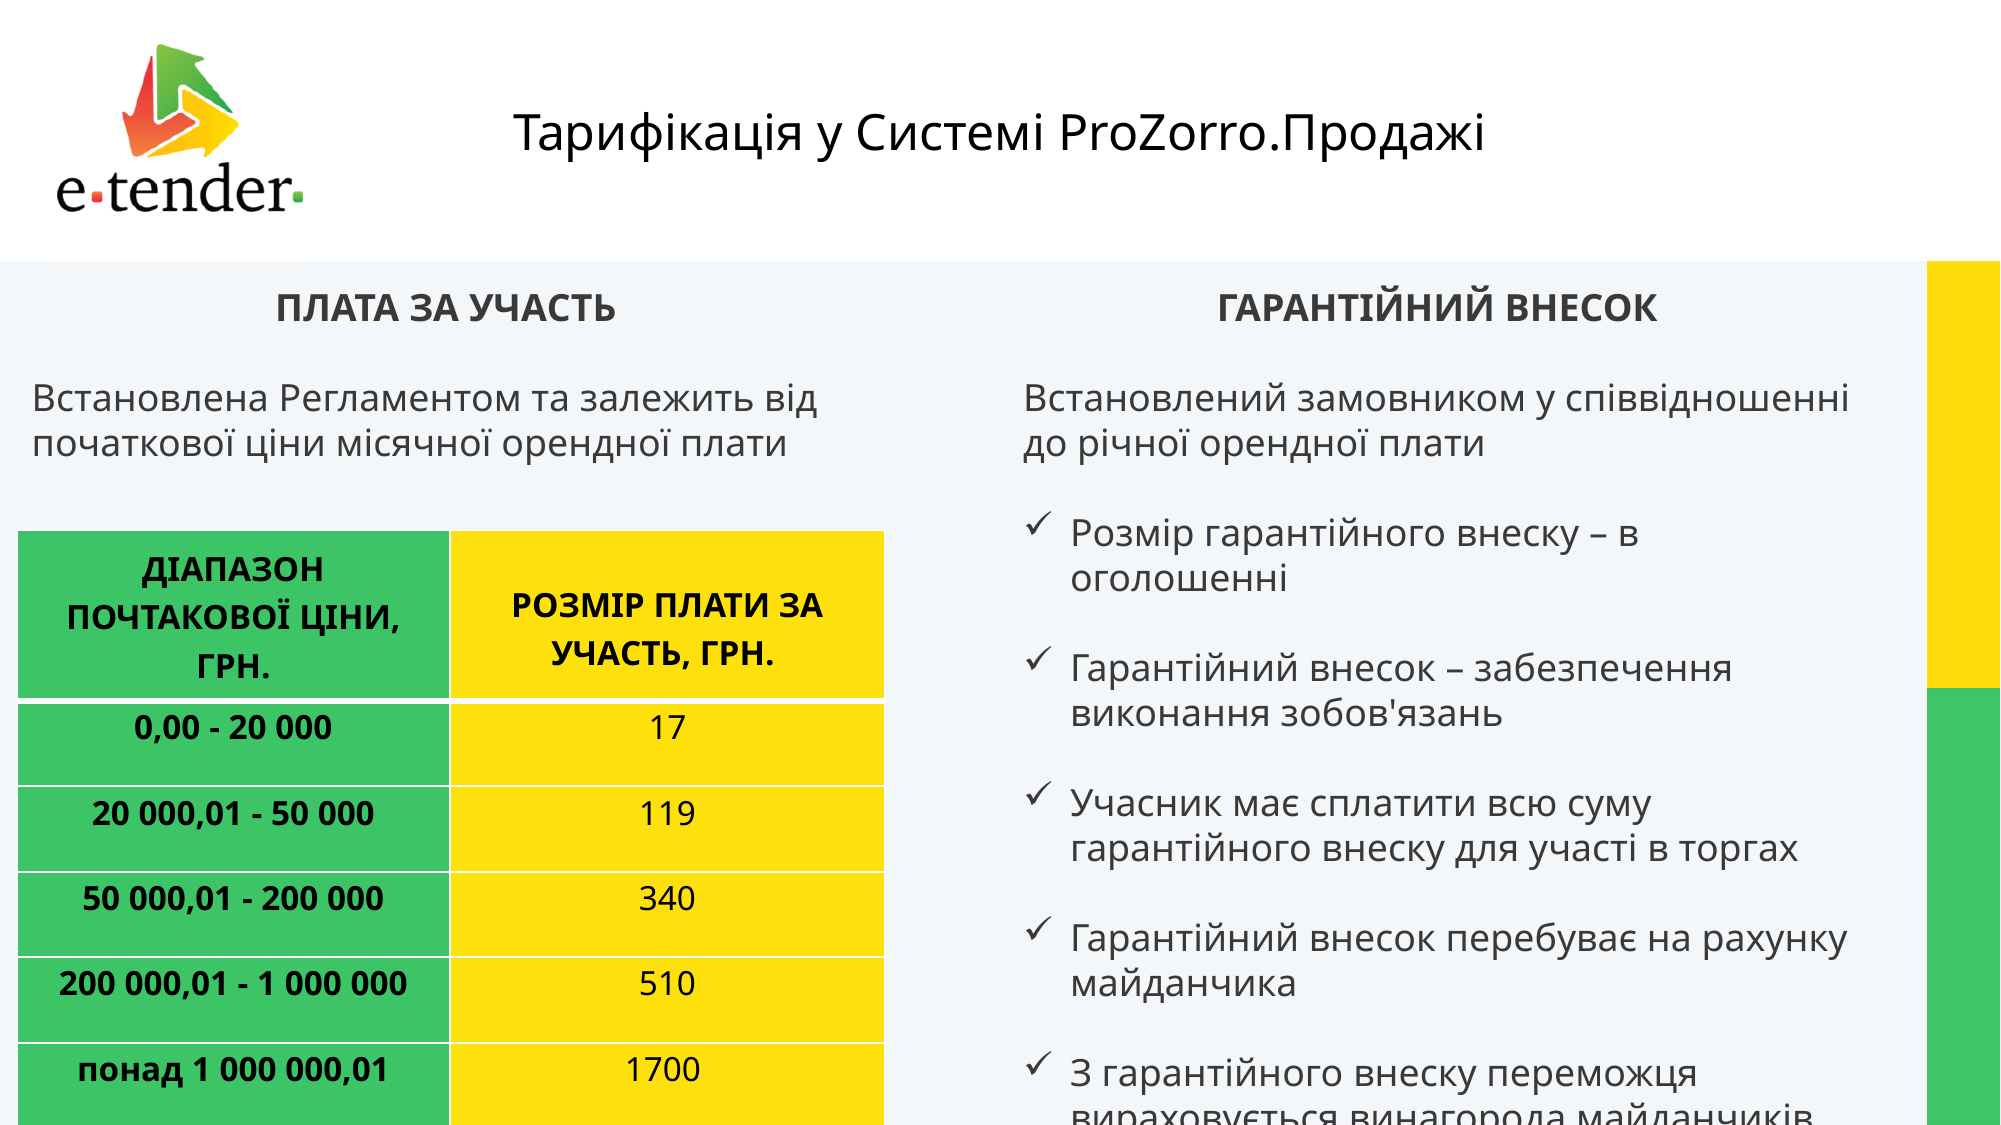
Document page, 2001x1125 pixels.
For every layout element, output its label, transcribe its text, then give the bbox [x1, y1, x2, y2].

text_box Тарифікація у Системі ProZorro.Продажі [498, 93, 1502, 168]
picture [0, 0, 2000, 1125]
